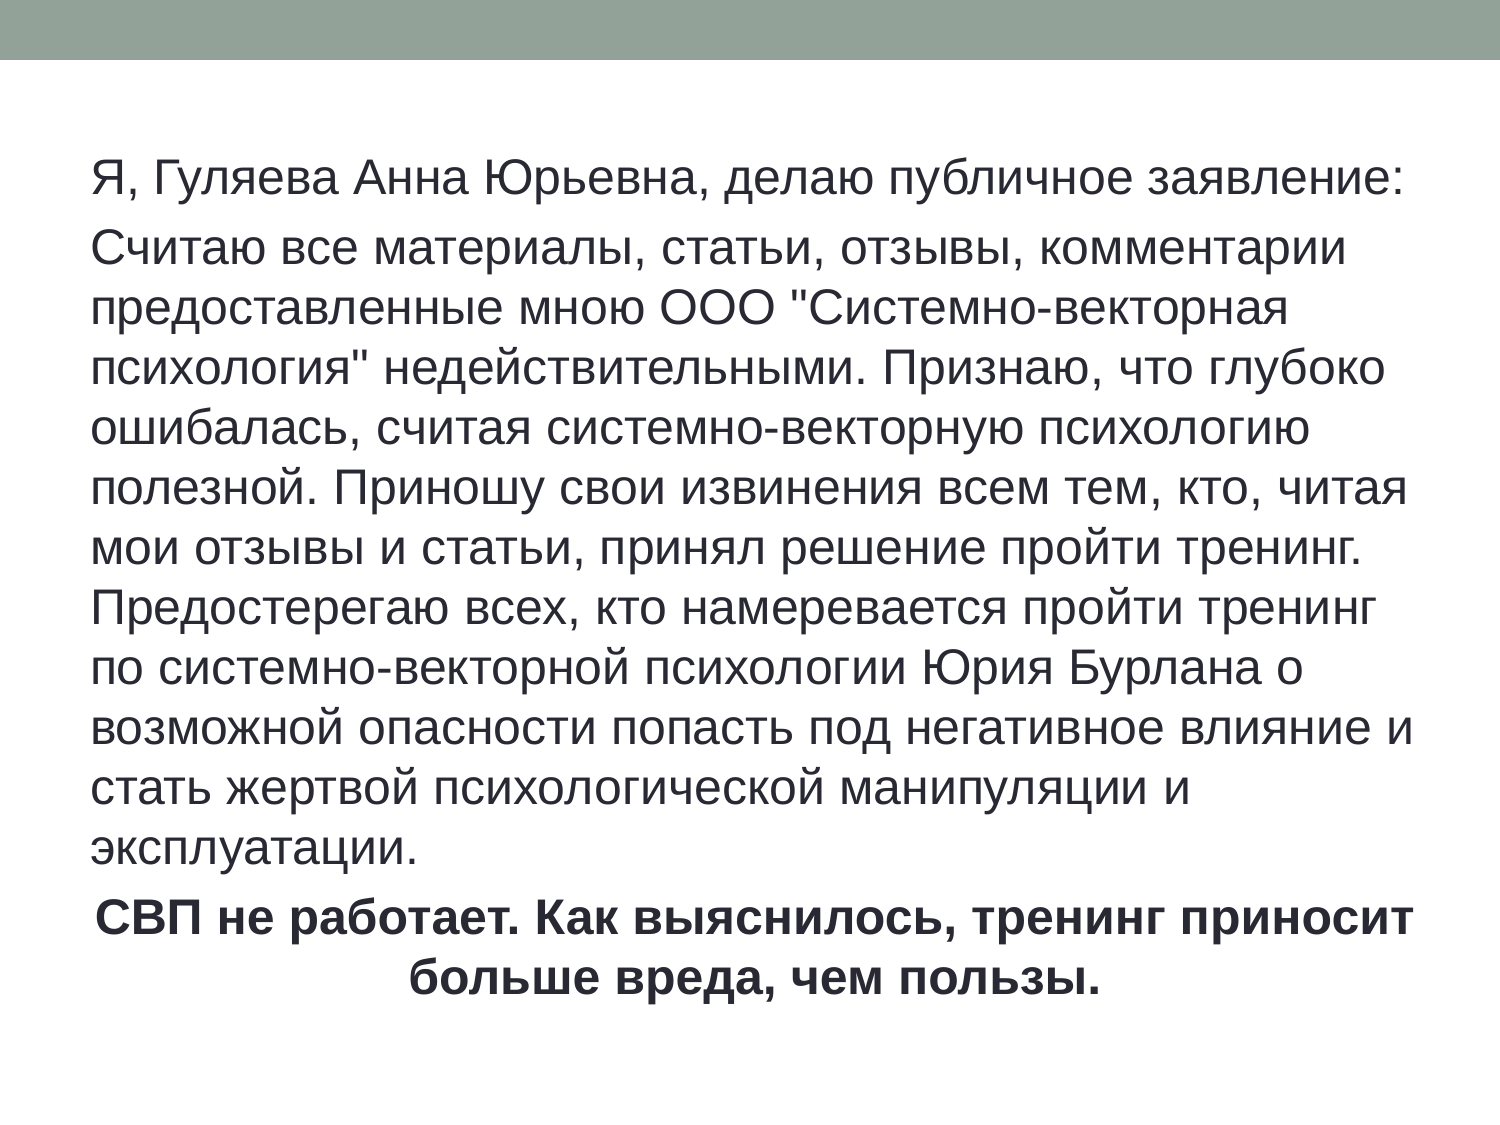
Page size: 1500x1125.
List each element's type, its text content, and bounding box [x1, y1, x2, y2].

list Я, Гуляева Анна Юрьевна, делаю публичное заявление: Считаю все материалы, статьи, отзывы, комментарии предоставленные мною ООО "Системно-векторная психология" недействительными. Признаю, что глубоко ошибалась, считая системно-векторную психологию полезной. Приношу свои извинения всем тем, кто, читая мои отзывы и статьи, принял решение пройти тренинг. Предостерегаю всех, кто намеревается пройти тренинг по системно-векторной психологии Юрия Бурлана о возможной опасности попасть под негативное влияние и стать жертвой психологической манипуляции и эксплуатации. СВП не работает. Как выяснилось, тренинг приносит больше вреда, чем пользы. [75, 137, 1436, 1063]
